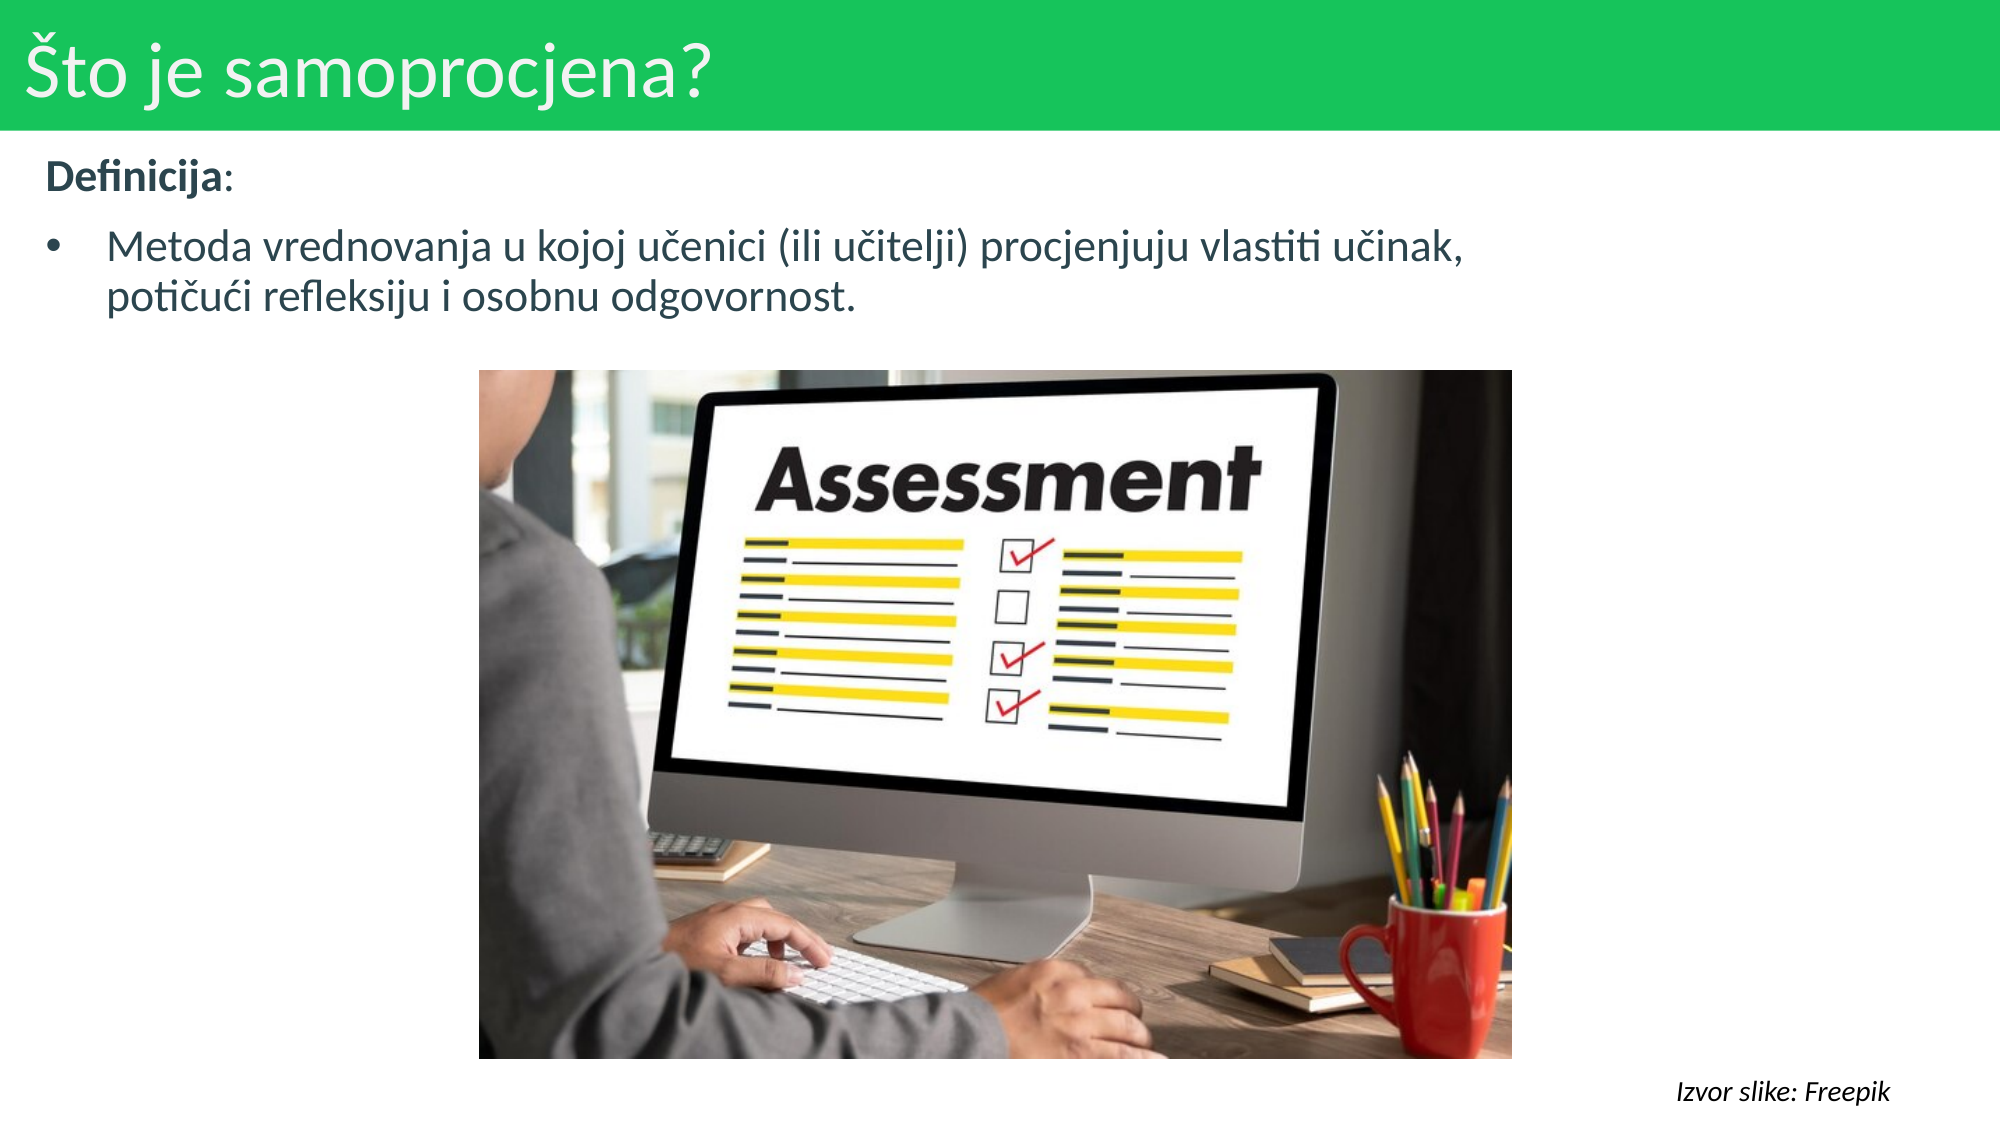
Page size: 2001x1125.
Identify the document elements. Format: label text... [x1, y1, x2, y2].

title Što je samoprocjena? [16, 13, 1976, 131]
picture [479, 370, 1513, 1059]
text_box Izvor slike: Freepik [1566, 1057, 2000, 1114]
list Definicija: Metoda vrednovanja u kojoj učenici (ili učitelji) procjenjuju vlastiti učinak, potičući refleksiju i osobnu odgovornost. [16, 144, 1976, 1108]
